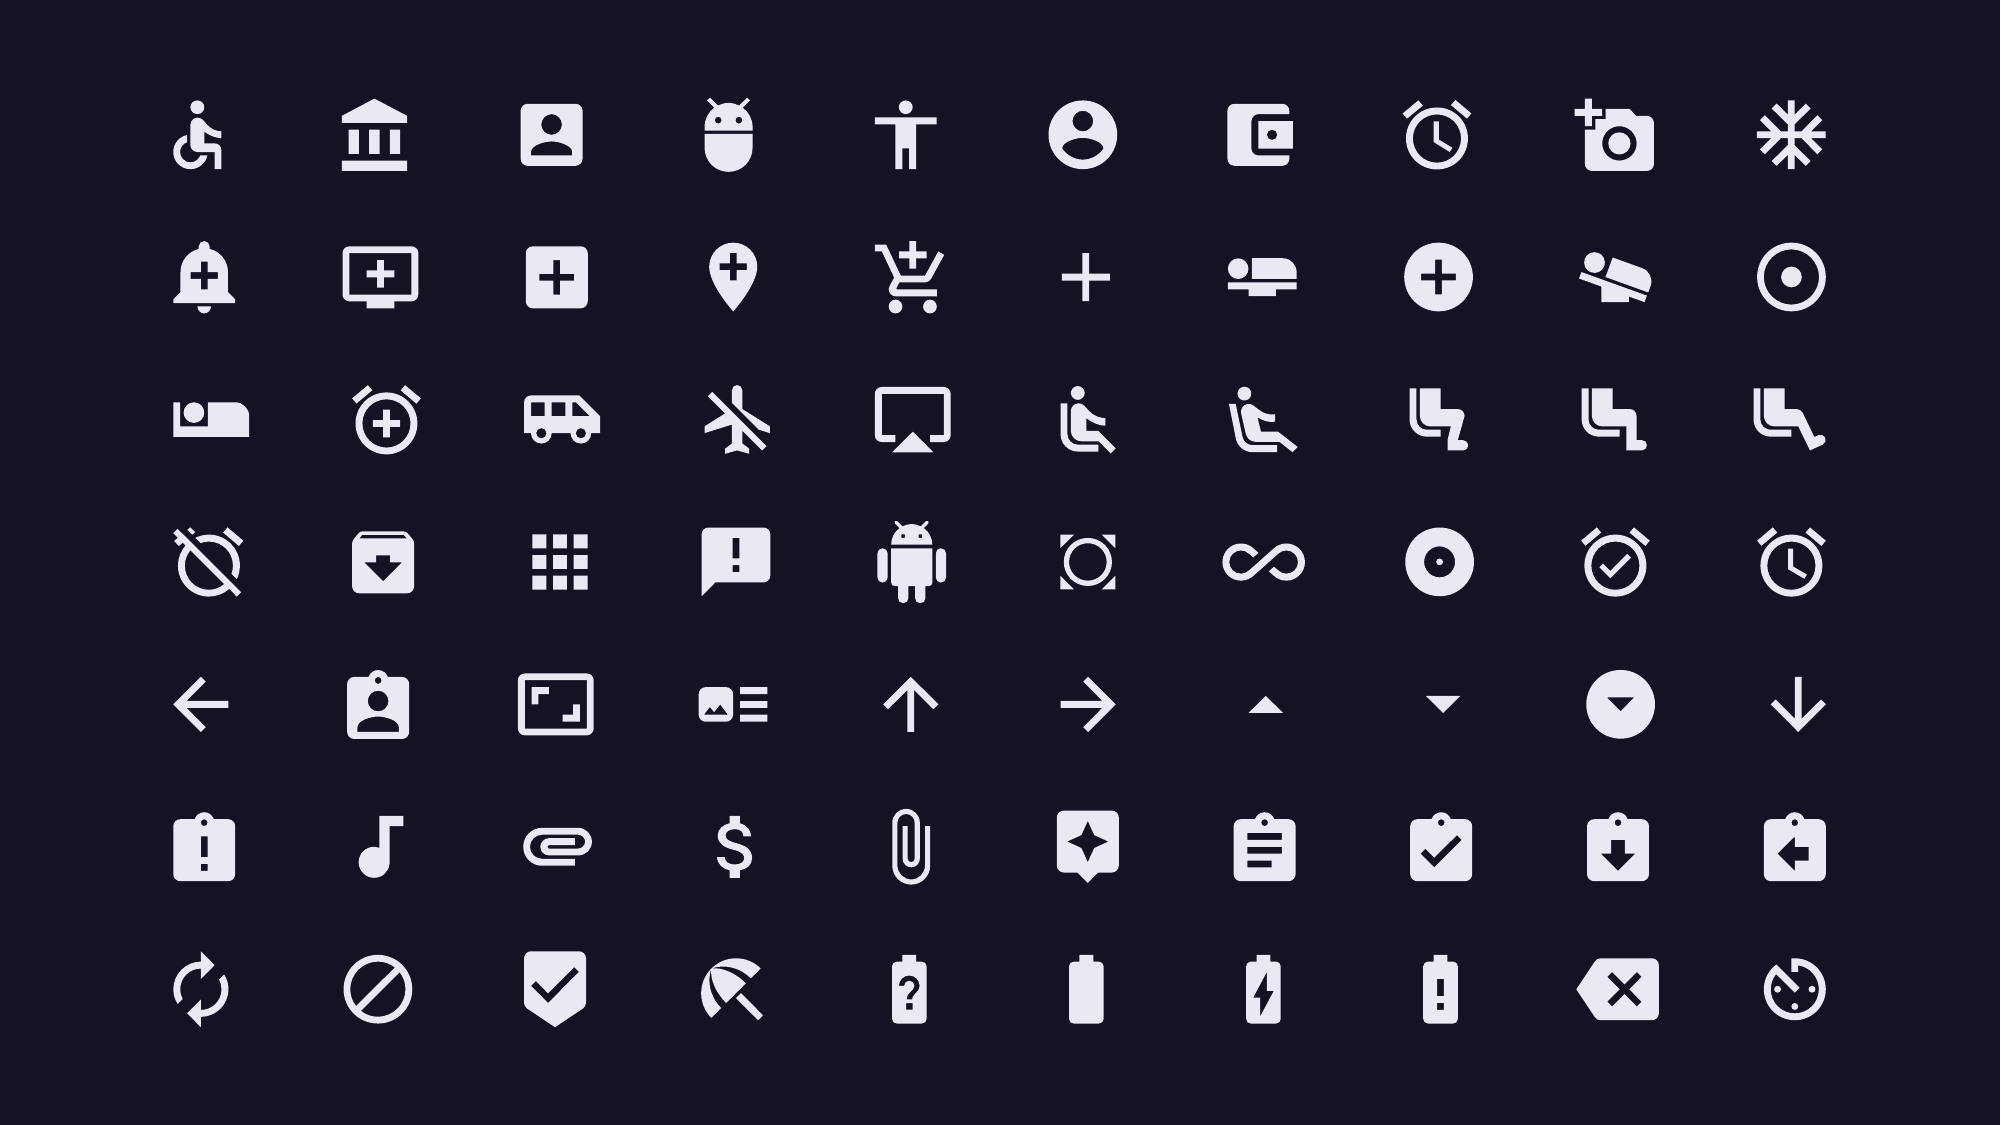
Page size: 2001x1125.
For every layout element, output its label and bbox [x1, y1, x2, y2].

text_box [1227, 258, 1249, 279]
text_box [874, 244, 945, 297]
text_box [709, 242, 758, 312]
text_box [197, 306, 212, 314]
text_box [1251, 258, 1297, 279]
text_box [1584, 534, 1647, 597]
text_box [553, 555, 567, 569]
text_box [1227, 103, 1290, 166]
text_box [389, 129, 401, 154]
text_box [1063, 537, 1112, 586]
text_box [1770, 676, 1826, 732]
text_box [1070, 403, 1116, 454]
text_box [1070, 386, 1085, 400]
text_box [736, 993, 764, 1021]
text_box [1410, 812, 1473, 882]
text_box [701, 958, 761, 1018]
text_box [1258, 121, 1293, 149]
text_box [935, 548, 947, 583]
text_box [883, 676, 939, 732]
text_box [877, 548, 888, 583]
text_box [341, 98, 408, 123]
text_box [899, 241, 927, 269]
text_box [343, 954, 413, 1024]
text_box [1241, 404, 1298, 453]
text_box [898, 100, 913, 115]
text_box [553, 534, 567, 549]
text_box [923, 299, 937, 314]
text_box [1584, 252, 1605, 273]
text_box [1629, 527, 1650, 546]
text_box [1060, 403, 1099, 452]
text_box [187, 527, 196, 535]
text_box [1581, 527, 1602, 546]
text_box [173, 241, 236, 304]
text_box [1409, 388, 1441, 437]
text_box [1763, 958, 1826, 1021]
text_box [173, 951, 215, 1004]
text_box [1060, 575, 1075, 590]
text_box [1757, 527, 1778, 546]
text_box [352, 385, 373, 404]
text_box [1246, 954, 1281, 1024]
text_box [1805, 527, 1826, 546]
text_box [1048, 100, 1118, 170]
text_box [892, 808, 931, 885]
text_box [740, 714, 768, 722]
text_box [173, 528, 242, 597]
text_box [573, 555, 588, 569]
text_box [731, 385, 770, 434]
text_box [342, 246, 419, 309]
text_box [352, 531, 415, 594]
text_box [524, 951, 587, 1028]
text_box [1404, 242, 1473, 312]
text_box [1576, 958, 1659, 1021]
text_box [1056, 810, 1119, 883]
text_box [1228, 403, 1278, 453]
text_box [1101, 534, 1116, 549]
text_box [1587, 812, 1649, 882]
text_box [532, 534, 547, 549]
text_box [891, 521, 933, 545]
text_box [355, 392, 418, 455]
text_box [1763, 812, 1826, 882]
text_box [717, 815, 753, 878]
text_box [1450, 99, 1472, 119]
text_box [573, 575, 588, 590]
text_box [1425, 695, 1461, 713]
text_box [1101, 575, 1116, 590]
text_box [1060, 676, 1116, 732]
text_box [532, 575, 547, 590]
text_box [892, 431, 934, 453]
text_box [698, 687, 734, 722]
text_box [740, 687, 768, 695]
text_box [187, 974, 229, 1028]
text_box [1760, 534, 1823, 597]
text_box [1757, 242, 1826, 312]
text_box [1605, 257, 1652, 293]
text_box [704, 97, 753, 131]
text_box [173, 402, 250, 437]
text_box [1419, 388, 1468, 451]
text_box [1402, 100, 1423, 119]
text_box [400, 385, 421, 404]
text_box [573, 534, 588, 549]
text_box [704, 133, 753, 172]
text_box [524, 395, 601, 444]
text_box [341, 160, 408, 171]
text_box [525, 246, 588, 309]
text_box [1248, 695, 1284, 713]
text_box [1574, 98, 1603, 127]
text_box [173, 135, 208, 170]
text_box [1227, 282, 1297, 297]
text_box [173, 676, 229, 732]
text_box [740, 701, 768, 708]
text_box [348, 129, 359, 154]
text_box [1763, 388, 1826, 451]
text_box [1586, 669, 1655, 739]
text_box [173, 812, 236, 882]
text_box [892, 954, 927, 1024]
text_box [347, 670, 410, 739]
text_box [369, 129, 380, 154]
text_box [532, 555, 547, 569]
text_box [223, 527, 244, 546]
text_box [1423, 954, 1458, 1024]
text_box [701, 527, 771, 597]
text_box [1405, 107, 1468, 170]
text_box [1584, 108, 1654, 171]
text_box [1579, 272, 1647, 303]
text_box [874, 117, 937, 170]
text_box [553, 575, 567, 590]
text_box [1222, 543, 1305, 581]
text_box [358, 815, 404, 878]
text_box [190, 100, 205, 115]
text_box [1591, 388, 1647, 451]
text_box [520, 103, 583, 166]
text_box [888, 299, 903, 314]
text_box [1405, 527, 1474, 597]
text_box [1581, 388, 1620, 437]
text_box [891, 548, 933, 604]
text_box [523, 827, 592, 866]
text_box [190, 117, 222, 170]
text_box [1756, 100, 1826, 170]
text_box [704, 391, 767, 454]
text_box [517, 673, 594, 736]
text_box [1753, 388, 1792, 437]
text_box [1233, 812, 1296, 882]
text_box [1069, 954, 1104, 1024]
text_box [1237, 386, 1252, 401]
text_box [874, 386, 951, 443]
text_box [1061, 253, 1110, 302]
text_box [1060, 534, 1075, 549]
